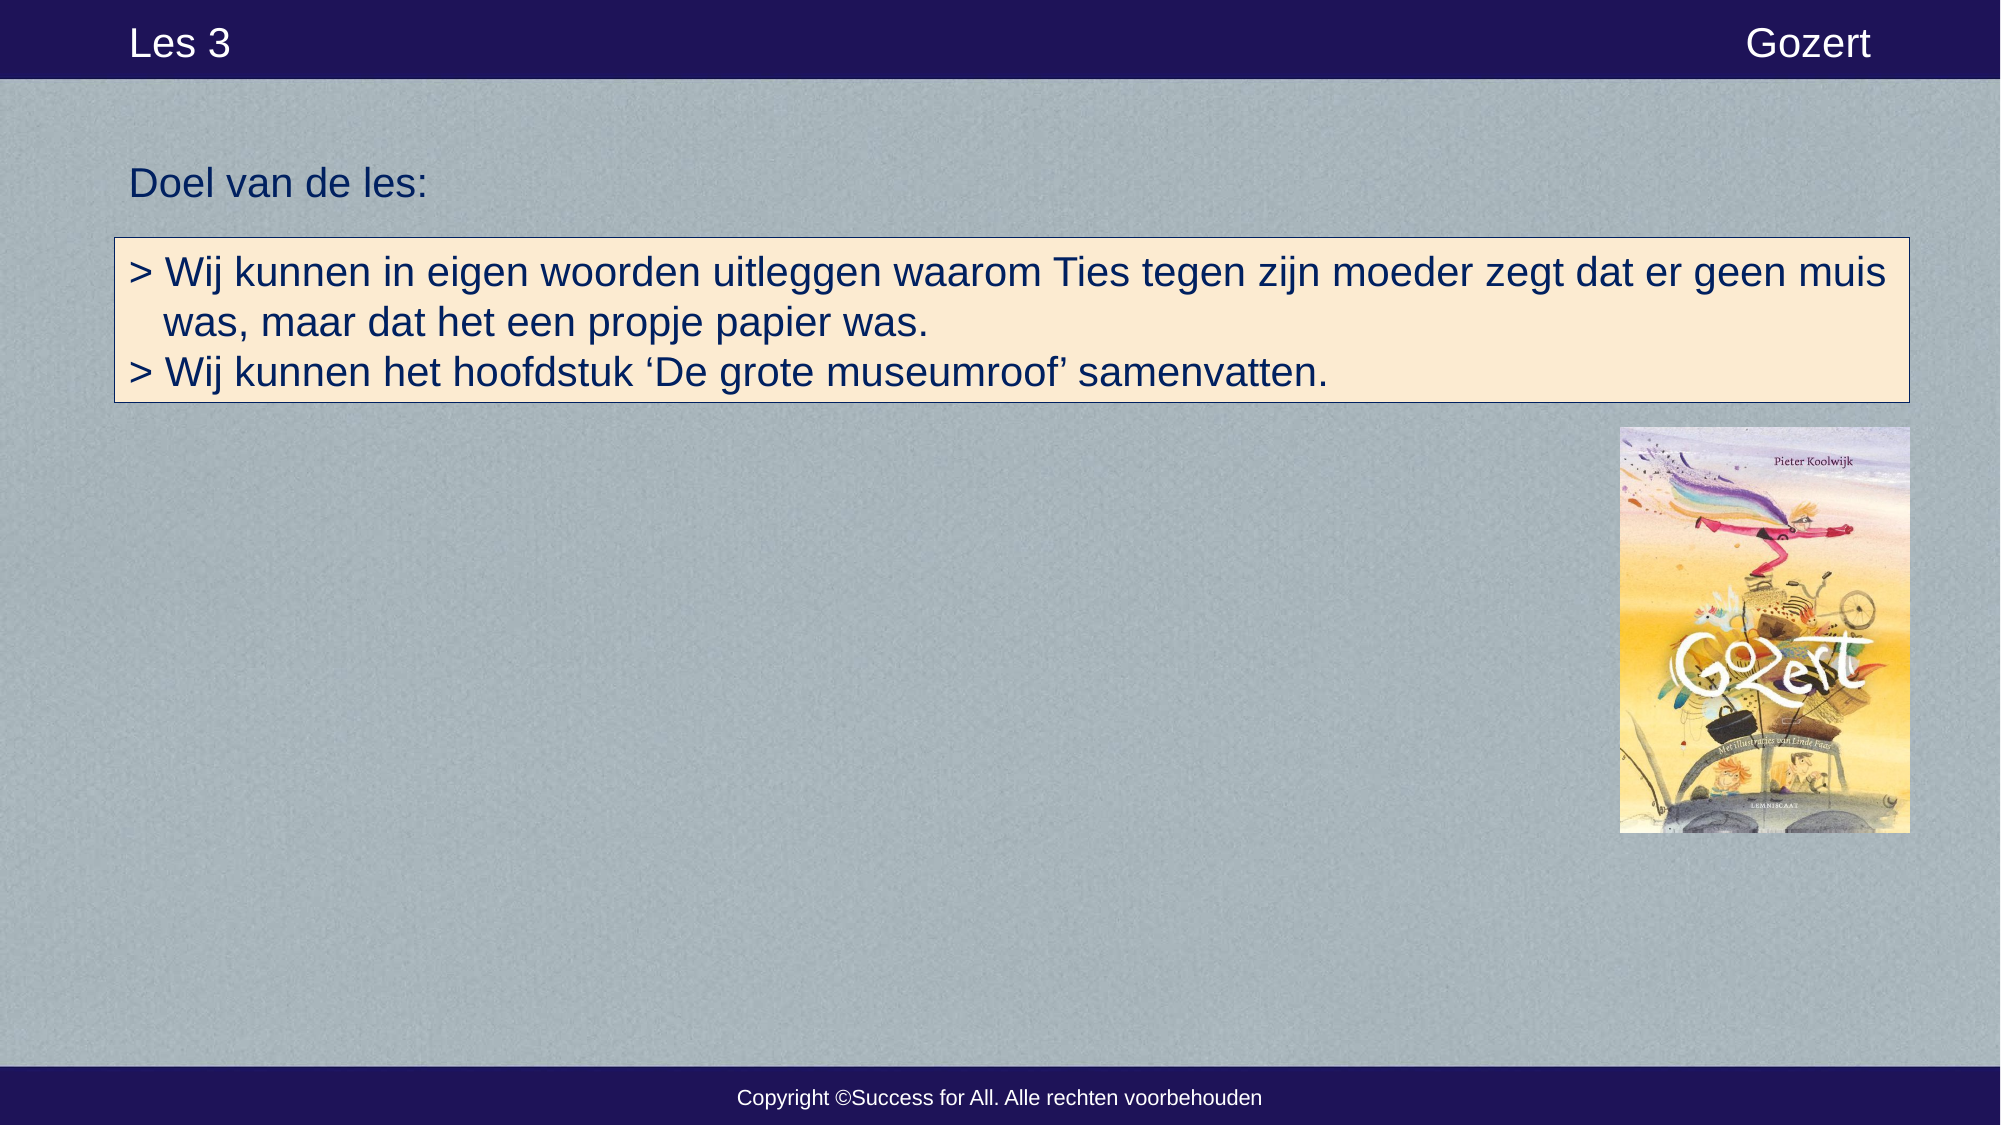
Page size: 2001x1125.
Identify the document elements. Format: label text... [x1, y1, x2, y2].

text_box Gozert [999, 8, 1886, 73]
text_box > Wij kunnen in eigen woorden uitleggen waarom Ties tegen zijn moeder zegt dat er geen muis was, maar dat het een propje papier was. > Wij kunnen het hoofdstuk ‘De grote museumroof’ samenvatten. [114, 237, 1910, 403]
text_box Doel van de les: [113, 148, 1635, 214]
picture [0, 0, 2001, 1125]
text_box Copyright ©Success for All. Alle rechten voorbehouden [0, 1076, 2000, 1125]
text_box Les 3 [114, 8, 354, 73]
